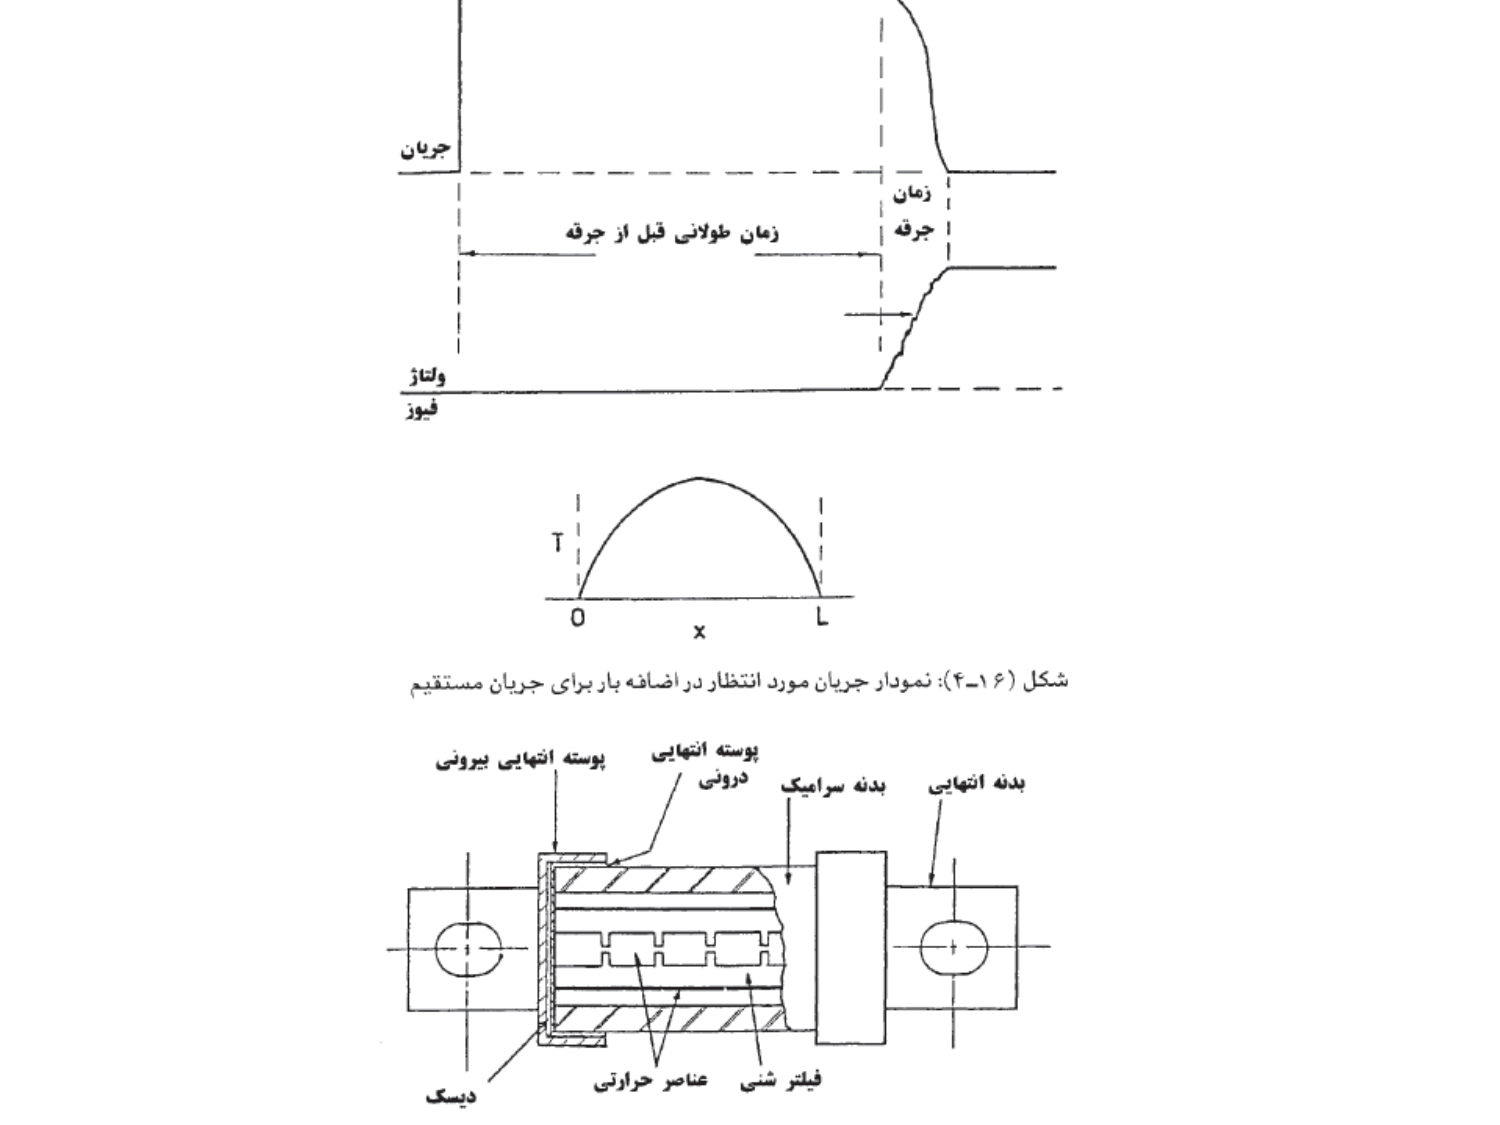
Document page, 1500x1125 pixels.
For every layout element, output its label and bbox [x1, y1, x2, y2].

picture [372, 0, 1128, 1125]
